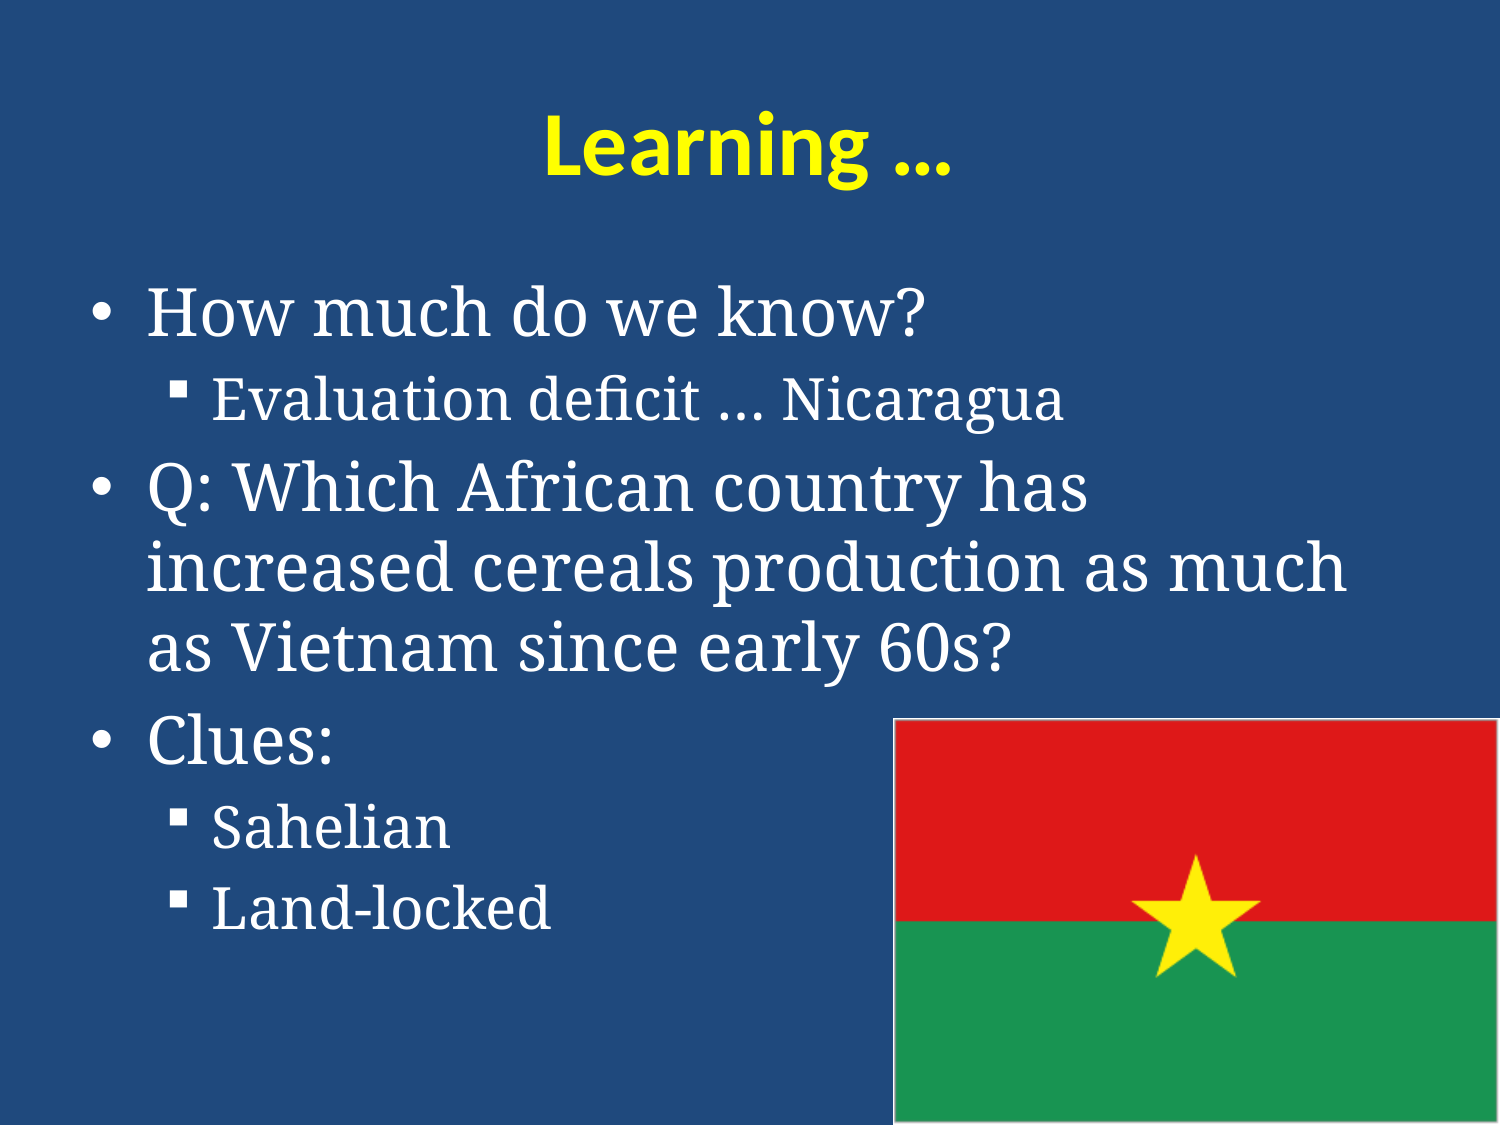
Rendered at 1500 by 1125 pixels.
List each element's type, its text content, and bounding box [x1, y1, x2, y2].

picture [893, 718, 1500, 1125]
list How much do we know? Evaluation deficit … Nicaragua Q: Which African country has increased cereals production as much as Vietnam since early 60s? Clues: Sahelian Land-locked [74, 262, 1426, 1006]
title Learning … [74, 44, 1426, 233]
